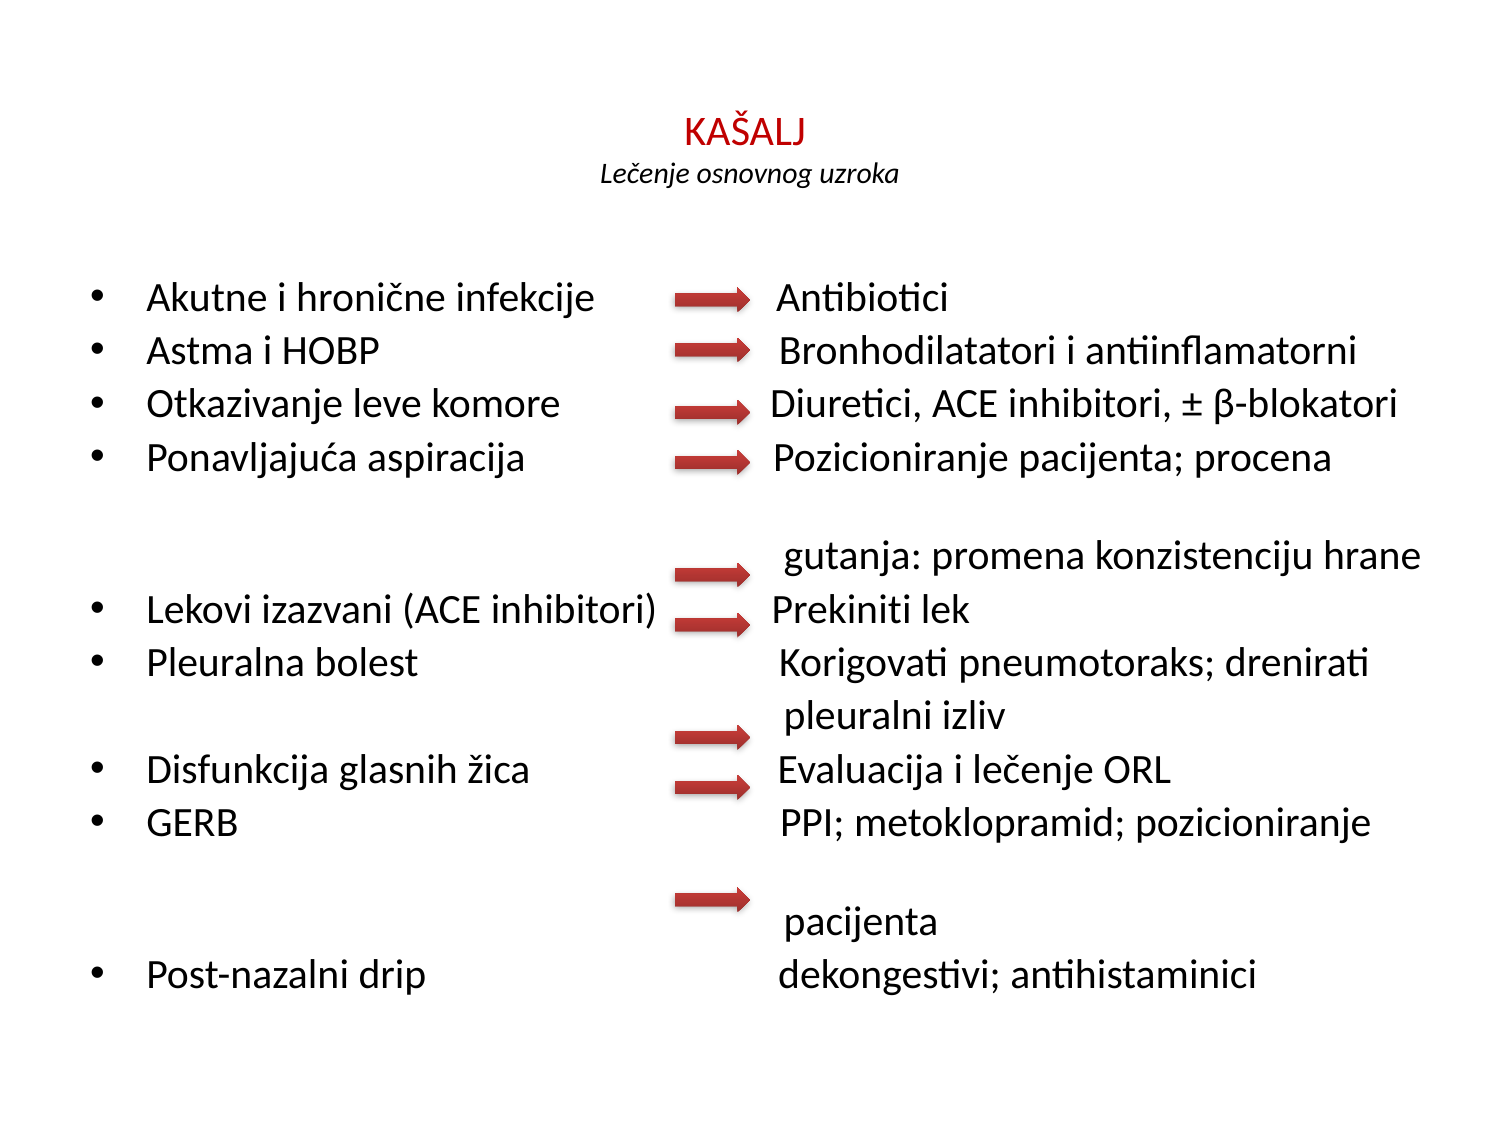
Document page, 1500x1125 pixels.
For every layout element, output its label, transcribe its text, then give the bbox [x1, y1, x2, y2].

list Akutne i hronične infekcije Antibiotici Astma i HOBP Bronhodilatatori i antiinflamatorni Otkazivanje leve komore Diuretici, ACE inhibitori, ± β-blokatori Ponavljajuća aspiracija Pozicioniranje pacijenta; procena gutanja: promena konzistenciju hrane Lekovi izazvani (ACE inhibitori) Prekiniti lek Pleuralna bolest Korigovati pneumotoraks; drenirati pleuralni izliv Disfunkcija glasnih žica Evaluacija i lečenje ORL GERB PPI; metoklopramid; pozicioniranje pacijenta Post-nazalni drip dekongestivi; antihistaminici [75, 262, 1438, 1005]
text_box [674, 287, 750, 313]
text_box [674, 725, 750, 751]
text_box [674, 399, 750, 425]
text_box [674, 612, 750, 638]
text_box [674, 887, 750, 913]
title KAŠALJ Lečenje osnovnog uzroka [75, 45, 1425, 233]
text_box [674, 774, 750, 800]
text_box [674, 562, 750, 588]
text_box [674, 337, 750, 363]
text_box [674, 450, 750, 475]
